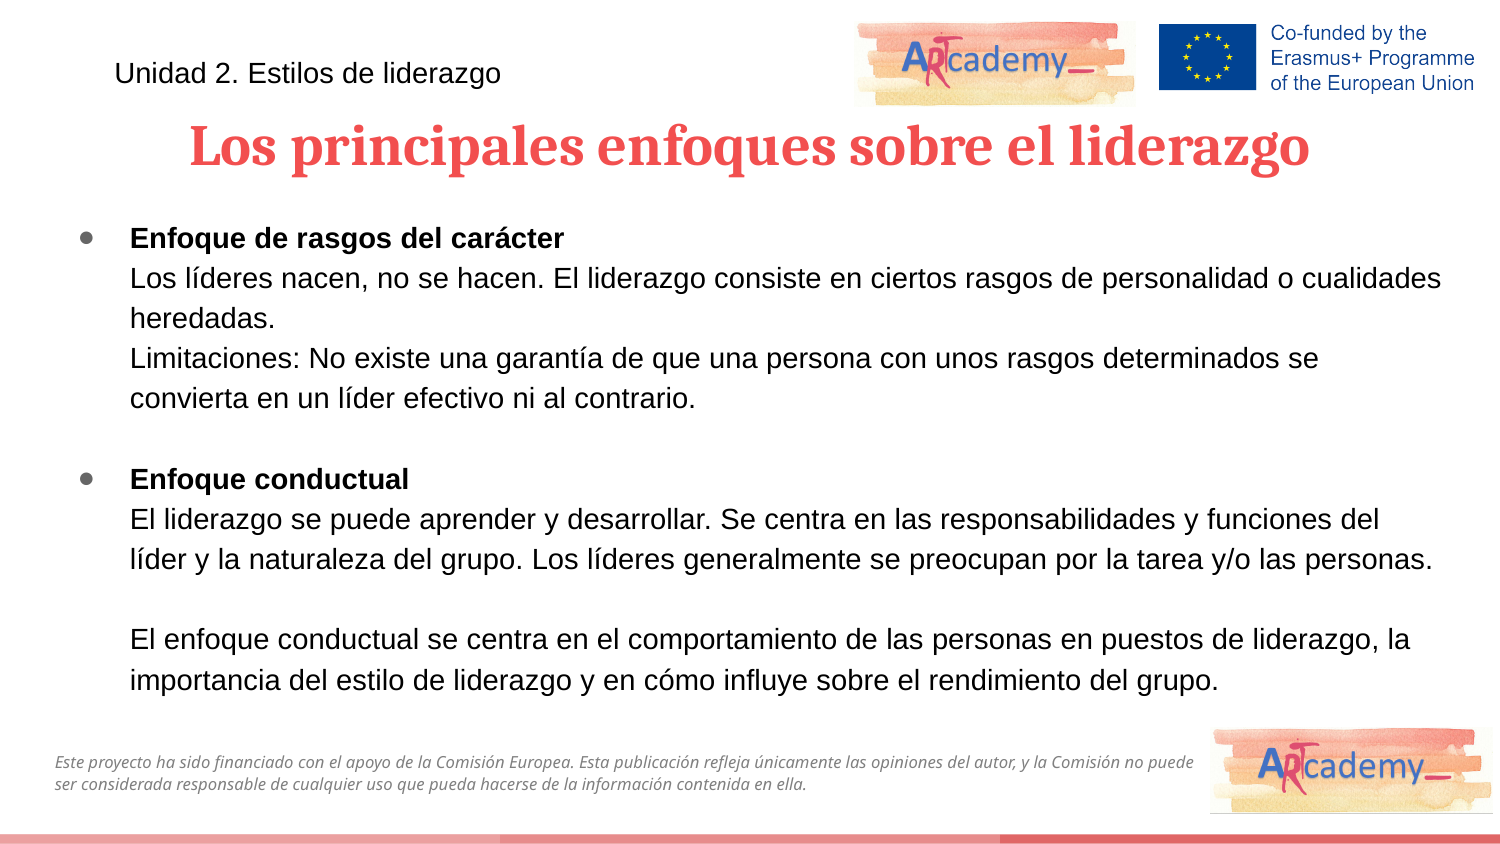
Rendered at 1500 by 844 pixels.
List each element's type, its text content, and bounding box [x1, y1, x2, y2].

list Enfoque de rasgos del carácter Los líderes nacen, no se hacen. El liderazgo consiste en ciertos rasgos de personalidad o cualidades heredadas. Limitaciones: No existe una garantía de que una persona con unos rasgos determinados se convierta en un líder efectivo ni al contrario. Enfoque conductual El liderazgo se puede aprender y desarrollar. Se centra en las responsabilidades y funciones del líder y la naturaleza del grupo. Los líderes generalmente se preocupan por la tarea y/o las personas. El enfoque conductual se centra en el comportamiento de las personas en puestos de liderazgo, la importancia del estilo de liderazgo y en cómo influye sobre el rendimiento del grupo. [39, 198, 1462, 732]
picture [1210, 709, 1493, 844]
text_box Unidad 2. Estilos de liderazgo [99, 46, 749, 97]
picture [854, 2, 1137, 138]
text_box Este proyecto ha sido financiado con el apoyo de la Comisión Europea. Esta publicación refleja únicamente las opiniones del autor, y la Comisión no puede ser considerada responsable de cualquier uso que pueda hacerse de la información contenida en ella. [39, 742, 1205, 811]
title Los principales enfoques sobre el liderazgo [42, 98, 1458, 193]
picture [1158, 24, 1474, 94]
